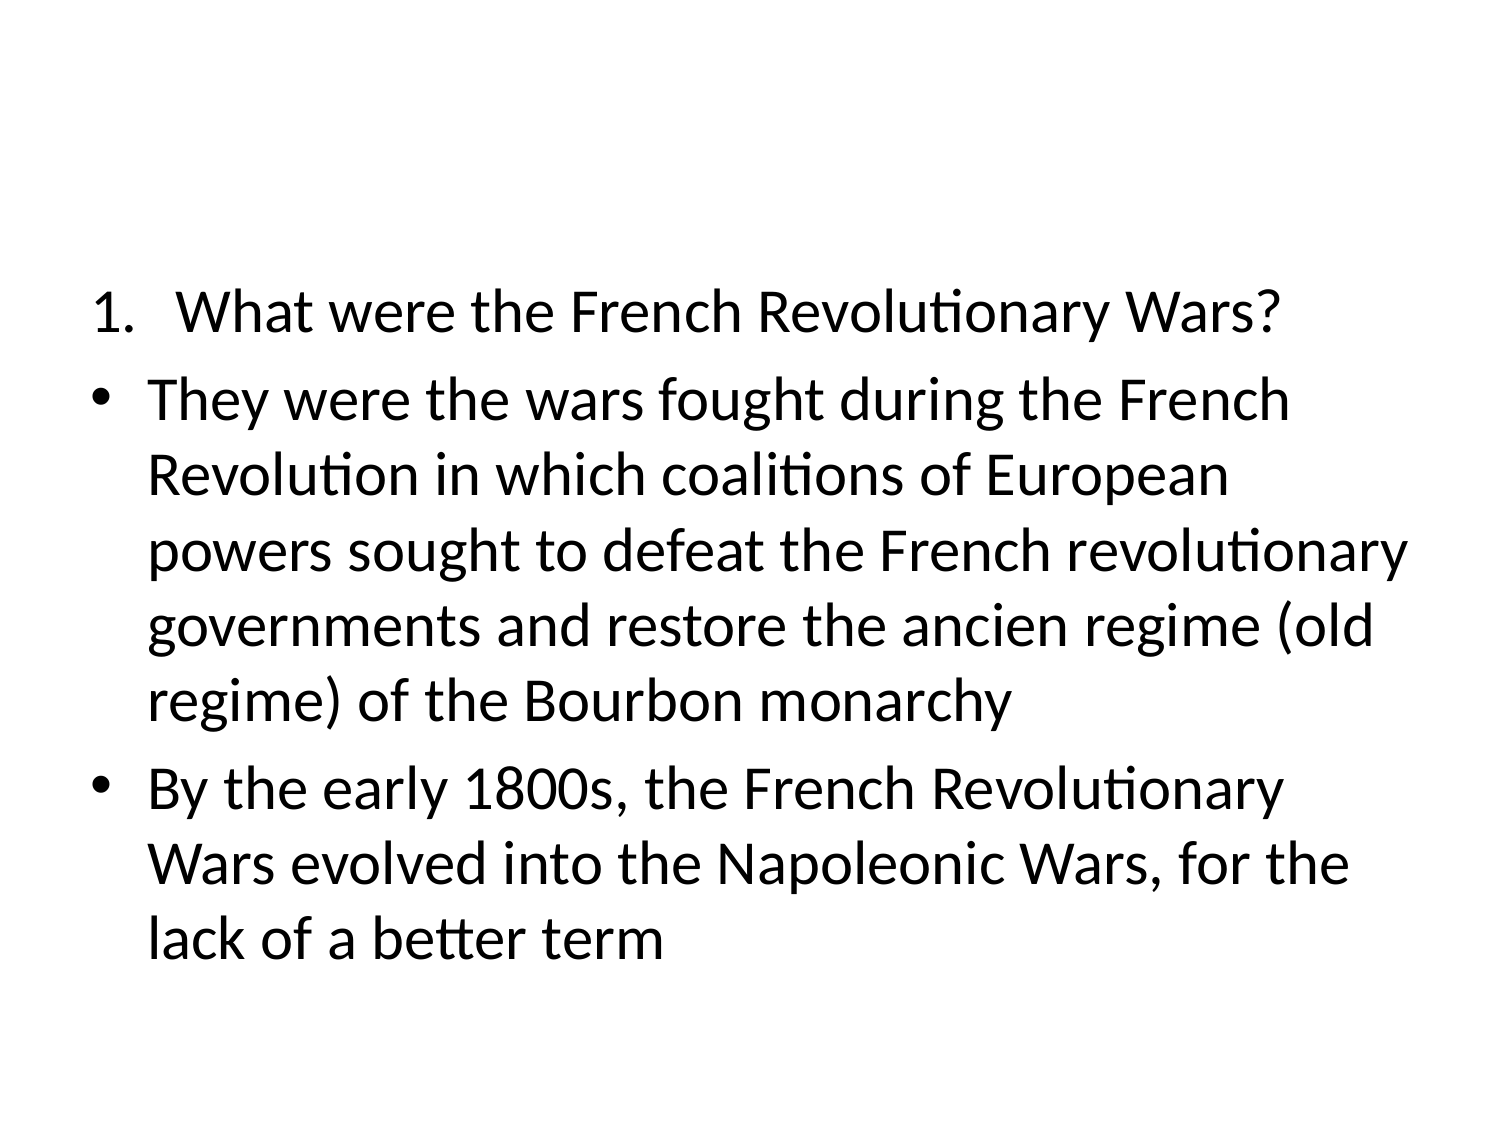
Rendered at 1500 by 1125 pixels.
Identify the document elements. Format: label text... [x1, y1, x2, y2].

list What were the French Revolutionary Wars? They were the wars fought during the French Revolution in which coalitions of European powers sought to defeat the French revolutionary governments and restore the ancien regime (old regime) of the Bourbon monarchy By the early 1800s, the French Revolutionary Wars evolved into the Napoleonic Wars, for the lack of a better term [75, 262, 1425, 1005]
